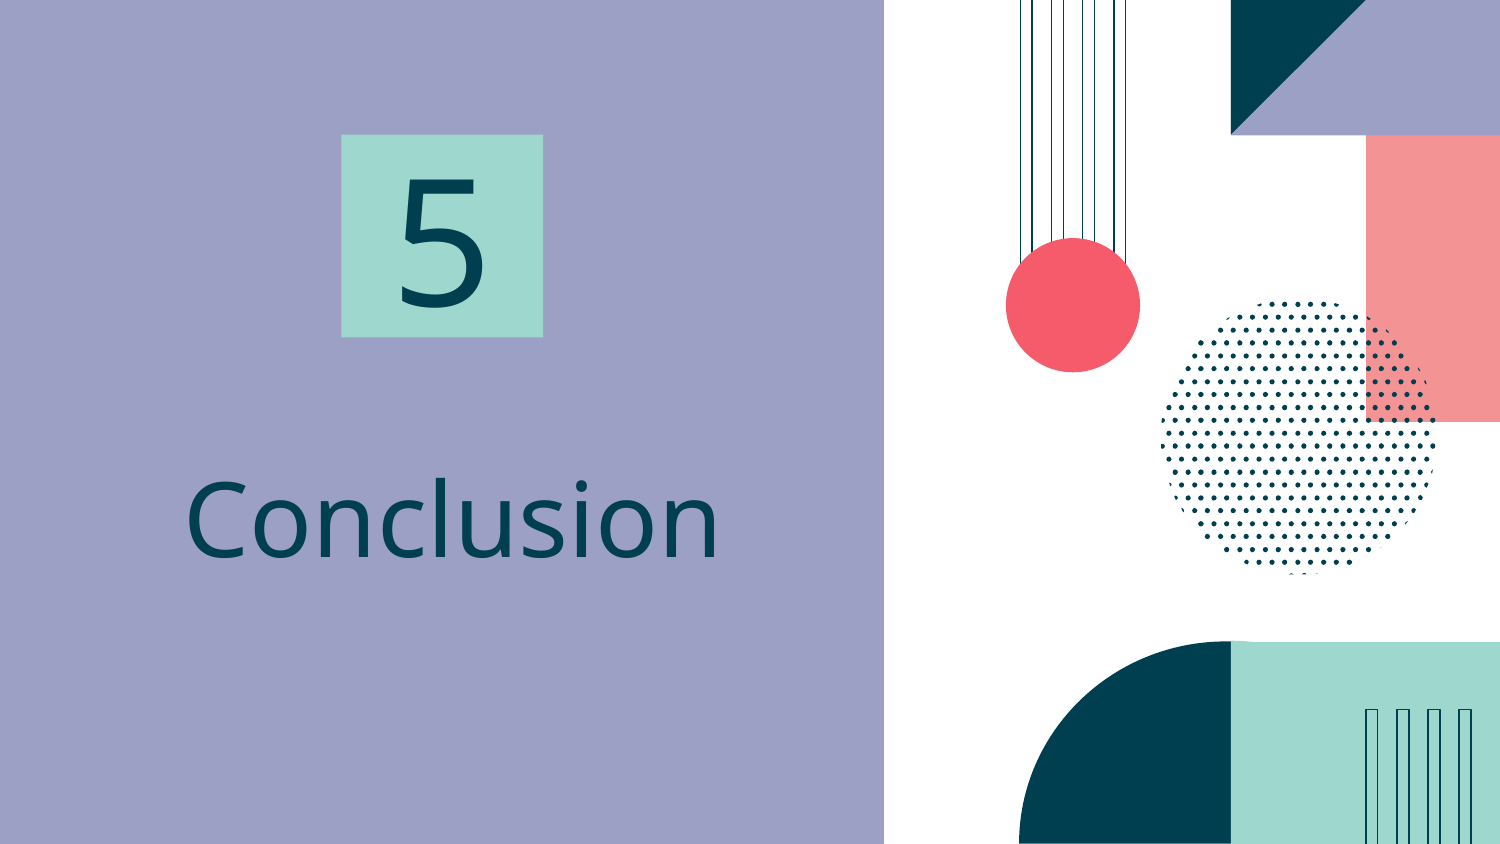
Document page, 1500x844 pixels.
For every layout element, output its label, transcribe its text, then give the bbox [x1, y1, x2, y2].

title Conclusion [83, 405, 802, 643]
title 5 [341, 134, 544, 338]
